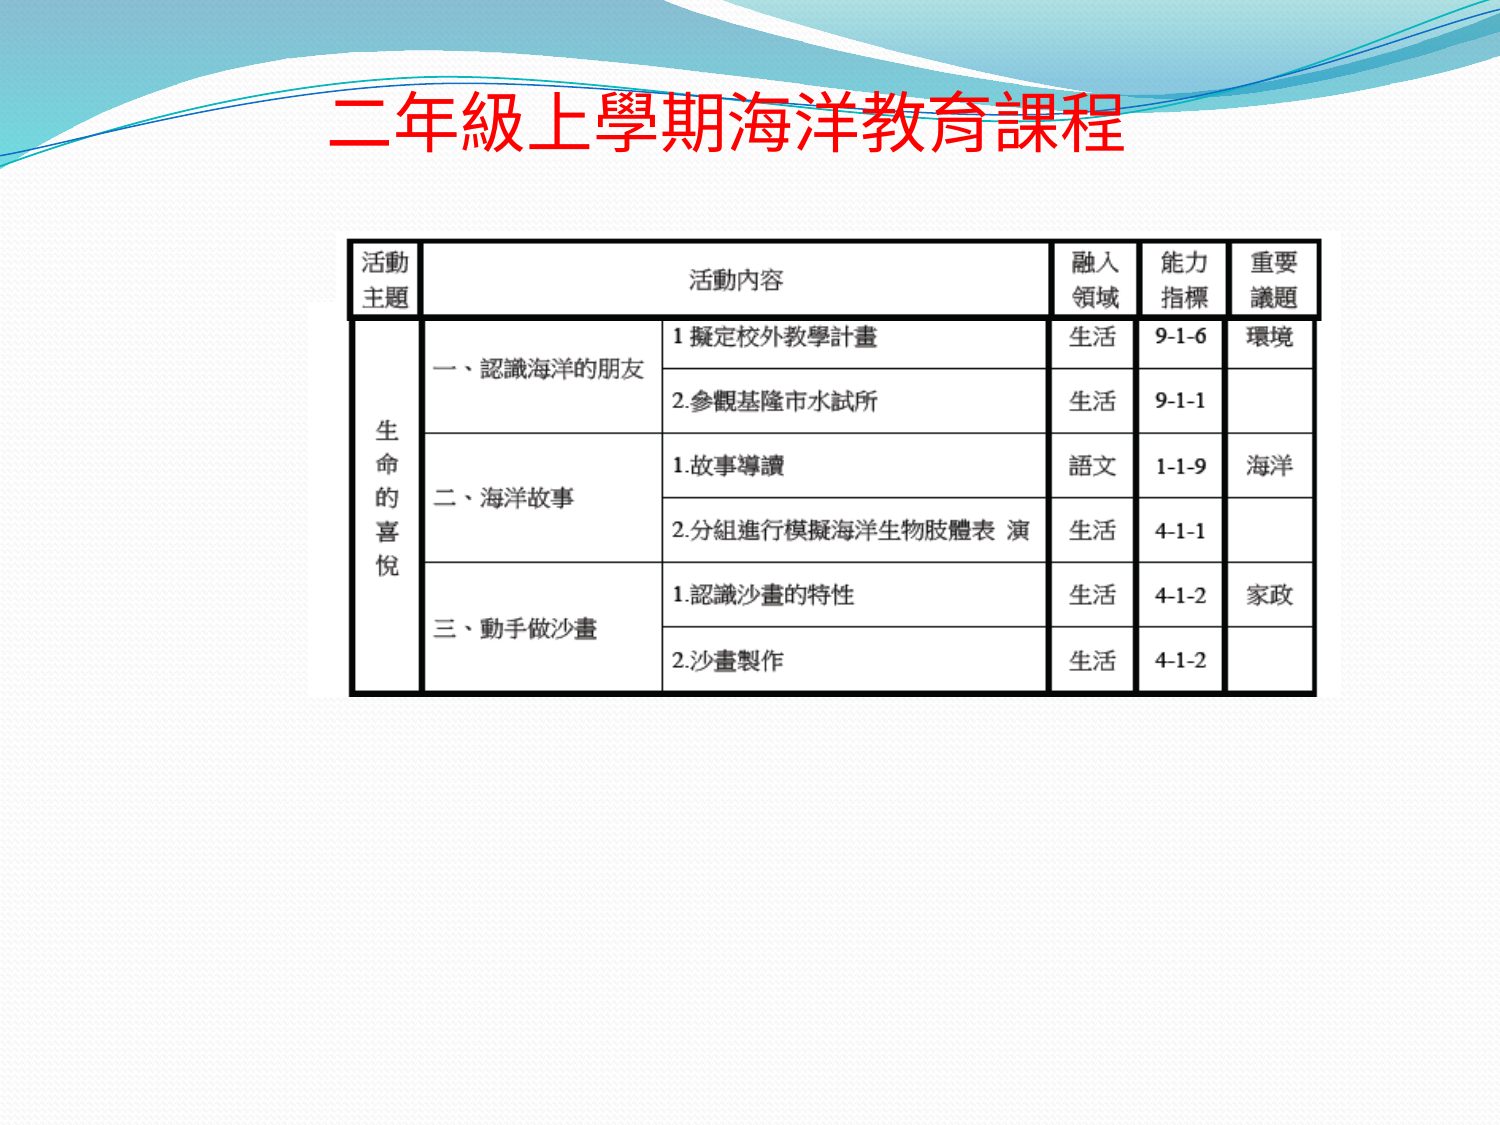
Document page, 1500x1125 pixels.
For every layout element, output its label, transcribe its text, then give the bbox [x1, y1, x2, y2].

title 二年級上學期海洋教育課程 [235, 45, 1466, 161]
picture [336, 231, 1341, 321]
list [307, 302, 1341, 698]
